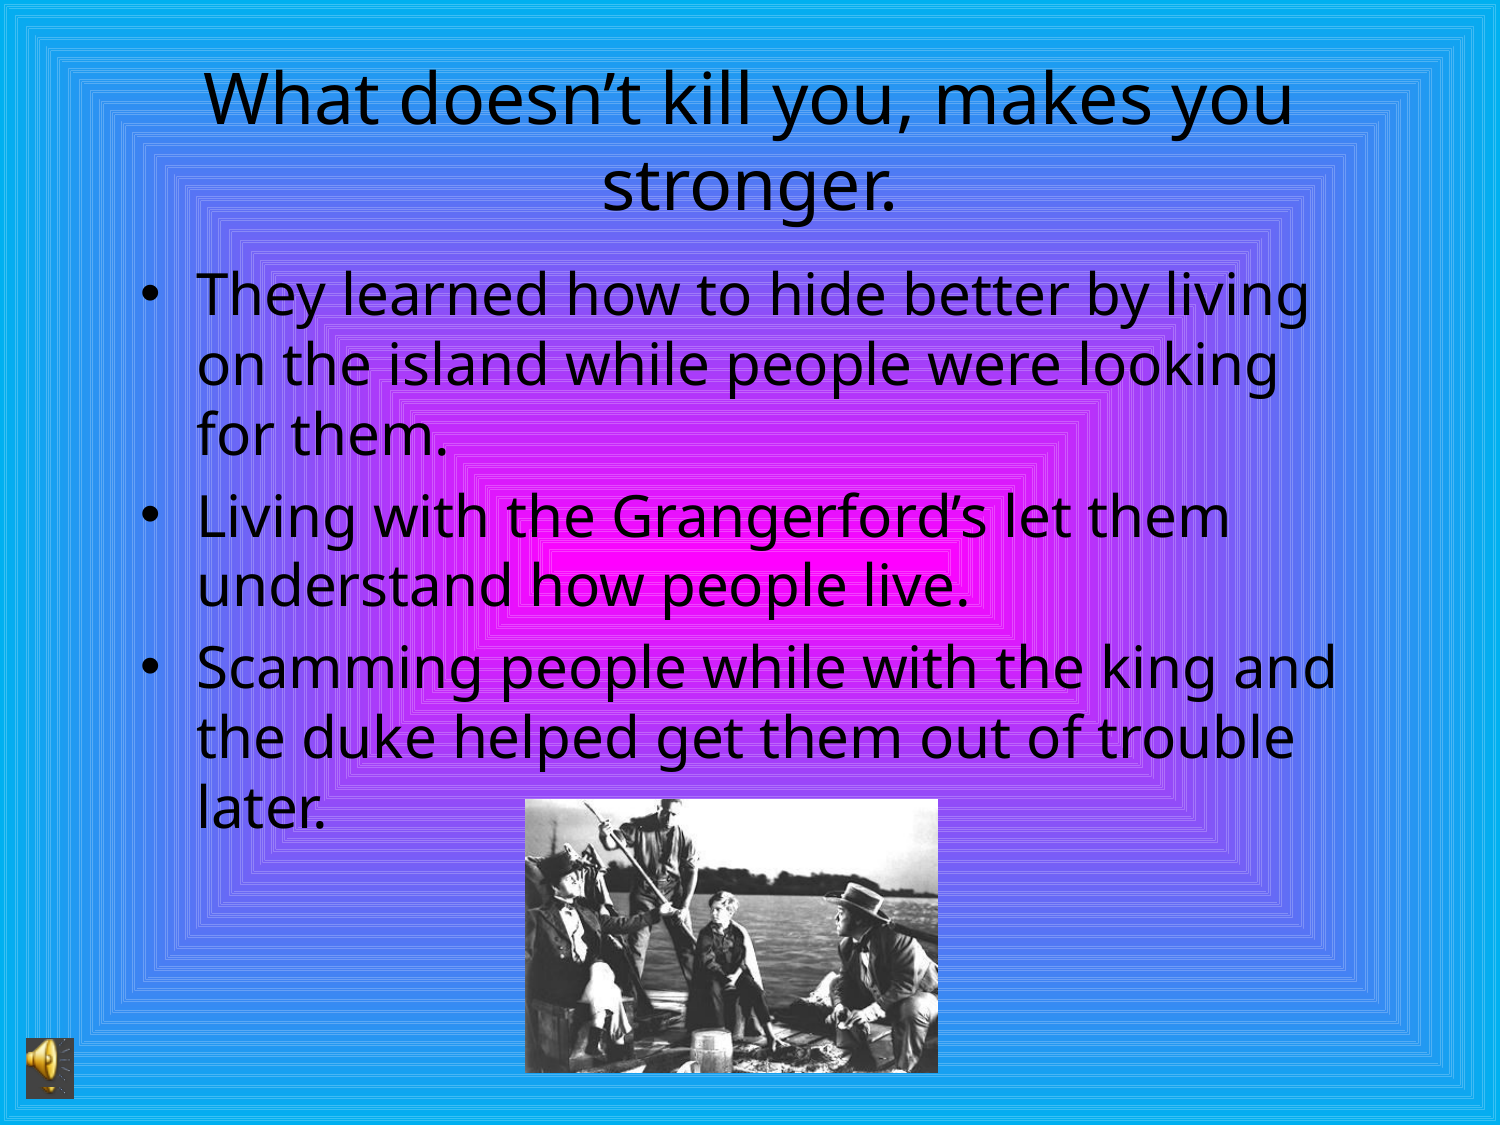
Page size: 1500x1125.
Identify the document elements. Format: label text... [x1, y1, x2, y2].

picture [27, 1036, 76, 1098]
picture [524, 799, 938, 1074]
list They learned how to hide better by living on the island while people were looking for them. Living with the Grangerford’s let them understand how people live. Scamming people while with the king and the duke helped get them out of trouble later. [125, 249, 1388, 918]
title What doesn’t kill you, makes you stronger. [75, 45, 1425, 233]
